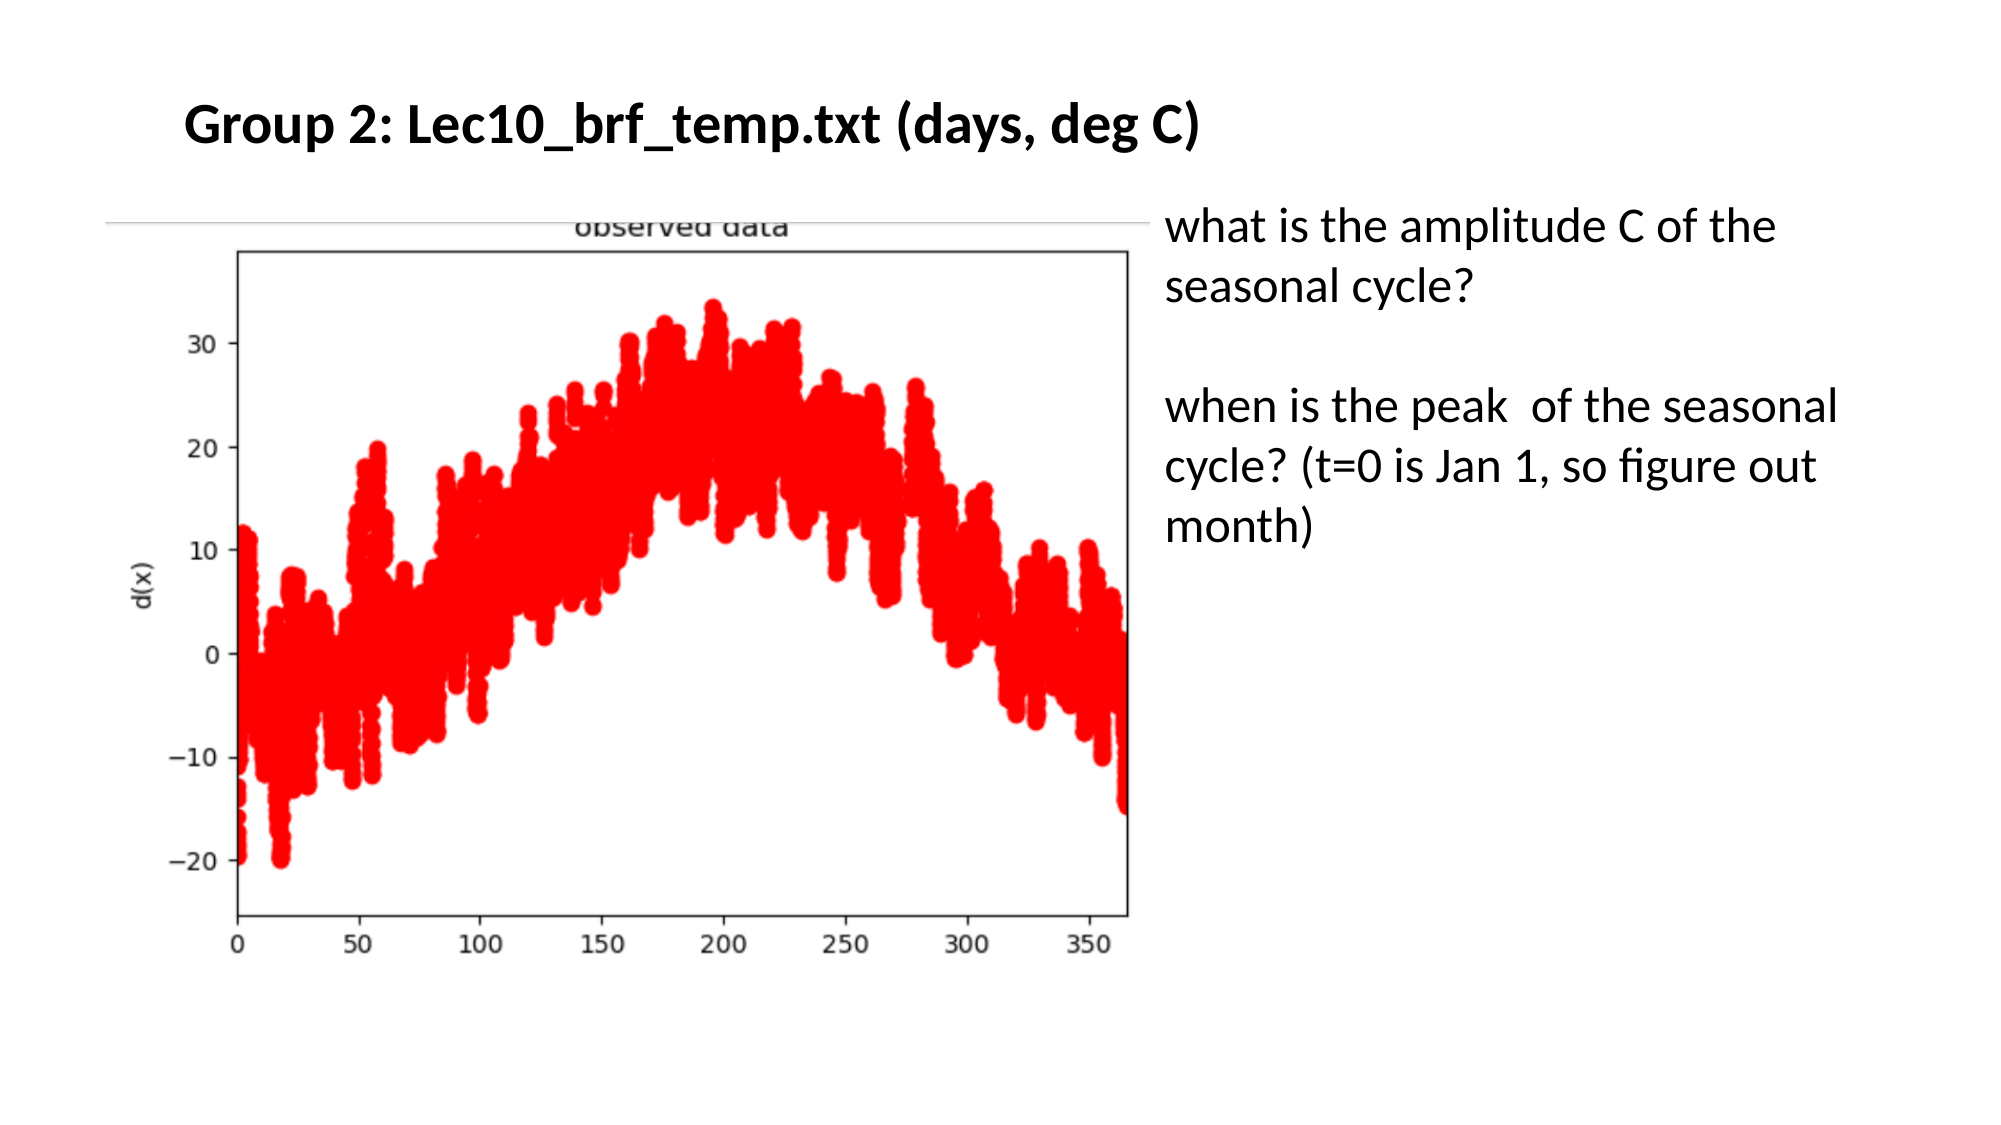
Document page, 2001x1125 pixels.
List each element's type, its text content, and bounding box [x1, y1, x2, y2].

text_box Group 2: Lec10_brf_temp.txt (days, deg C) [169, 78, 1319, 163]
picture [105, 219, 1150, 968]
